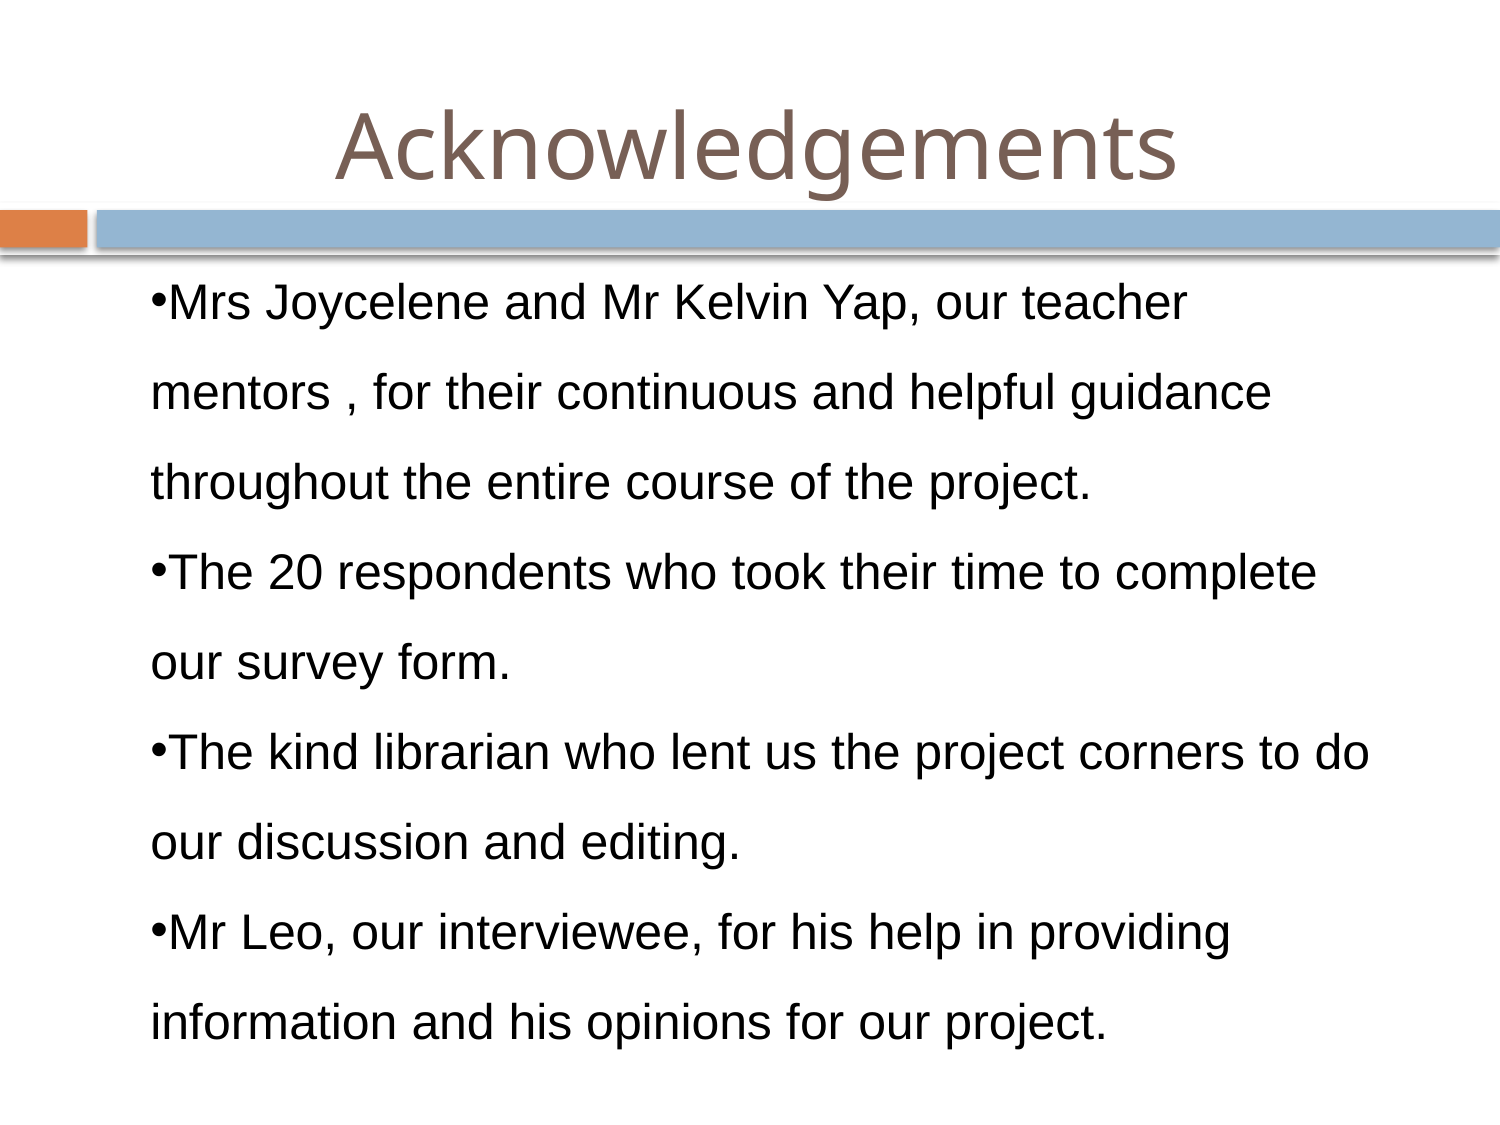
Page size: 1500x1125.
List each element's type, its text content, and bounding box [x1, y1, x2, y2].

title Acknowledgements [76, 66, 1440, 220]
text_box Mrs Joycelene and Mr Kelvin Yap, our teacher mentors , for their continuous and helpful guidance throughout the entire course of the project. The 20 respondents who took their time to complete our survey form. The kind librarian who lent us the project corners to do our discussion and editing. Mr Leo, our interviewee, for his help in providing information and his opinions for our project. [135, 231, 1388, 1057]
